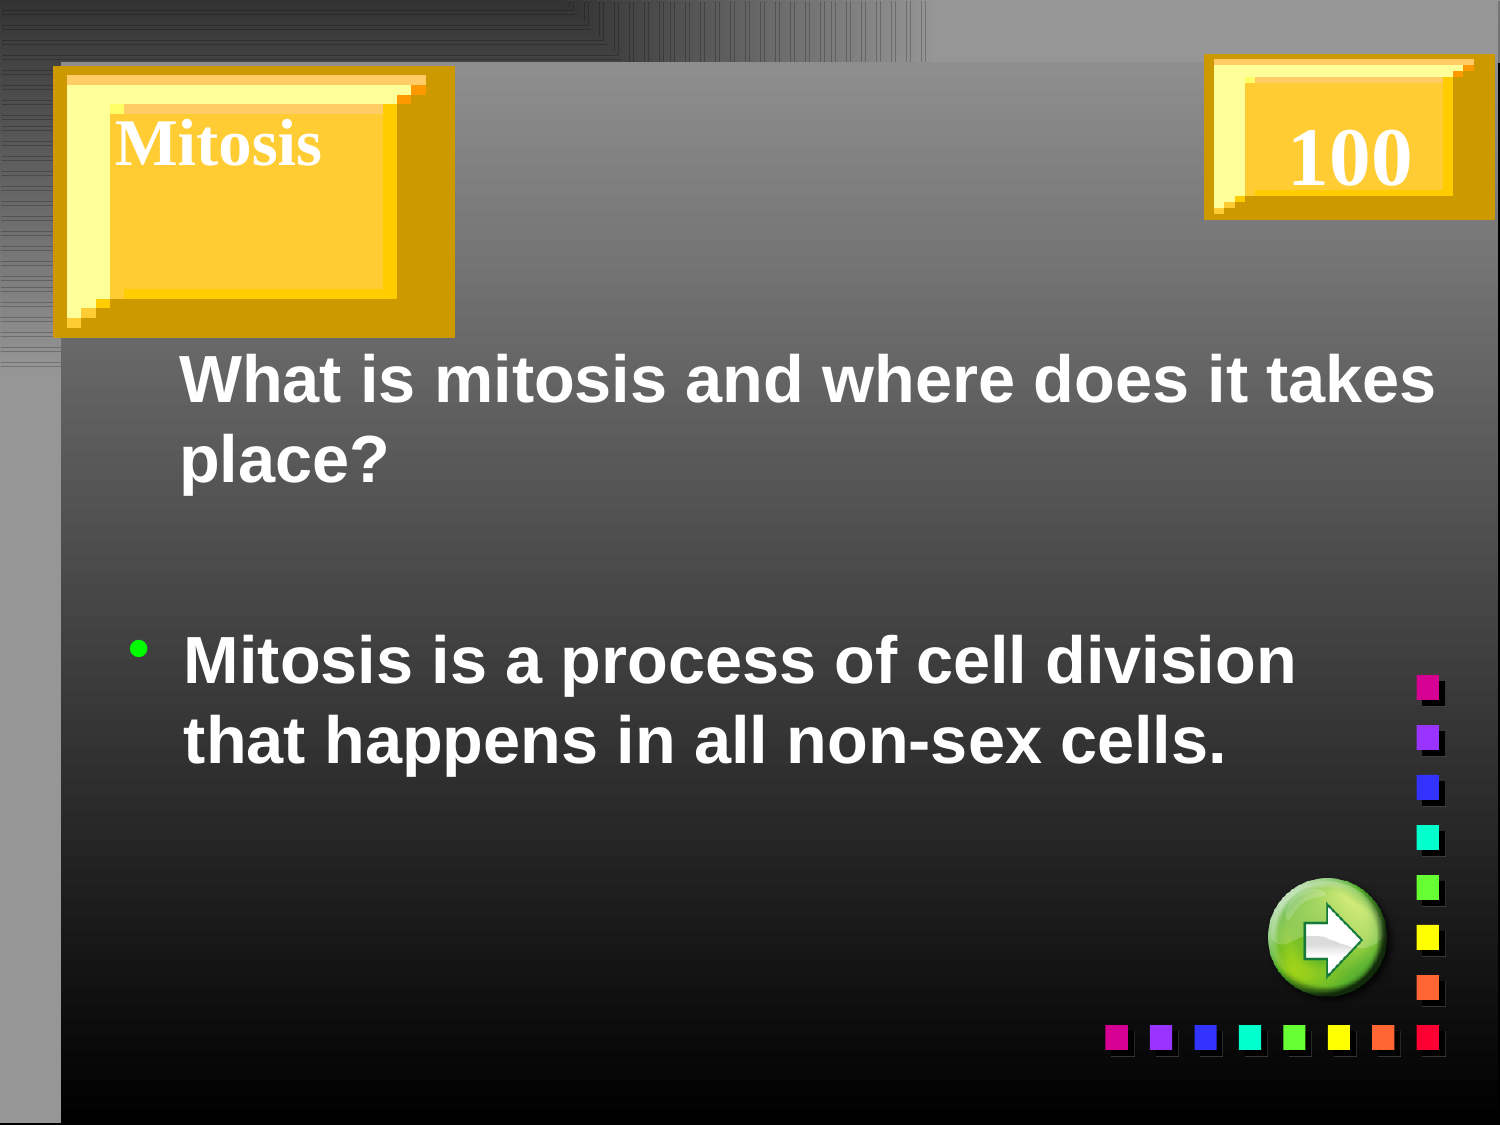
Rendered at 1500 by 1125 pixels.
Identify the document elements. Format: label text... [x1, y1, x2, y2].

picture [1257, 869, 1402, 1014]
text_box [52, 66, 479, 339]
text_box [1204, 54, 1495, 221]
list Mitosis is a process of cell division that happens in all non-sex cells. [112, 609, 1388, 988]
text_box What is mitosis and where does it takes place? [163, 328, 1500, 716]
